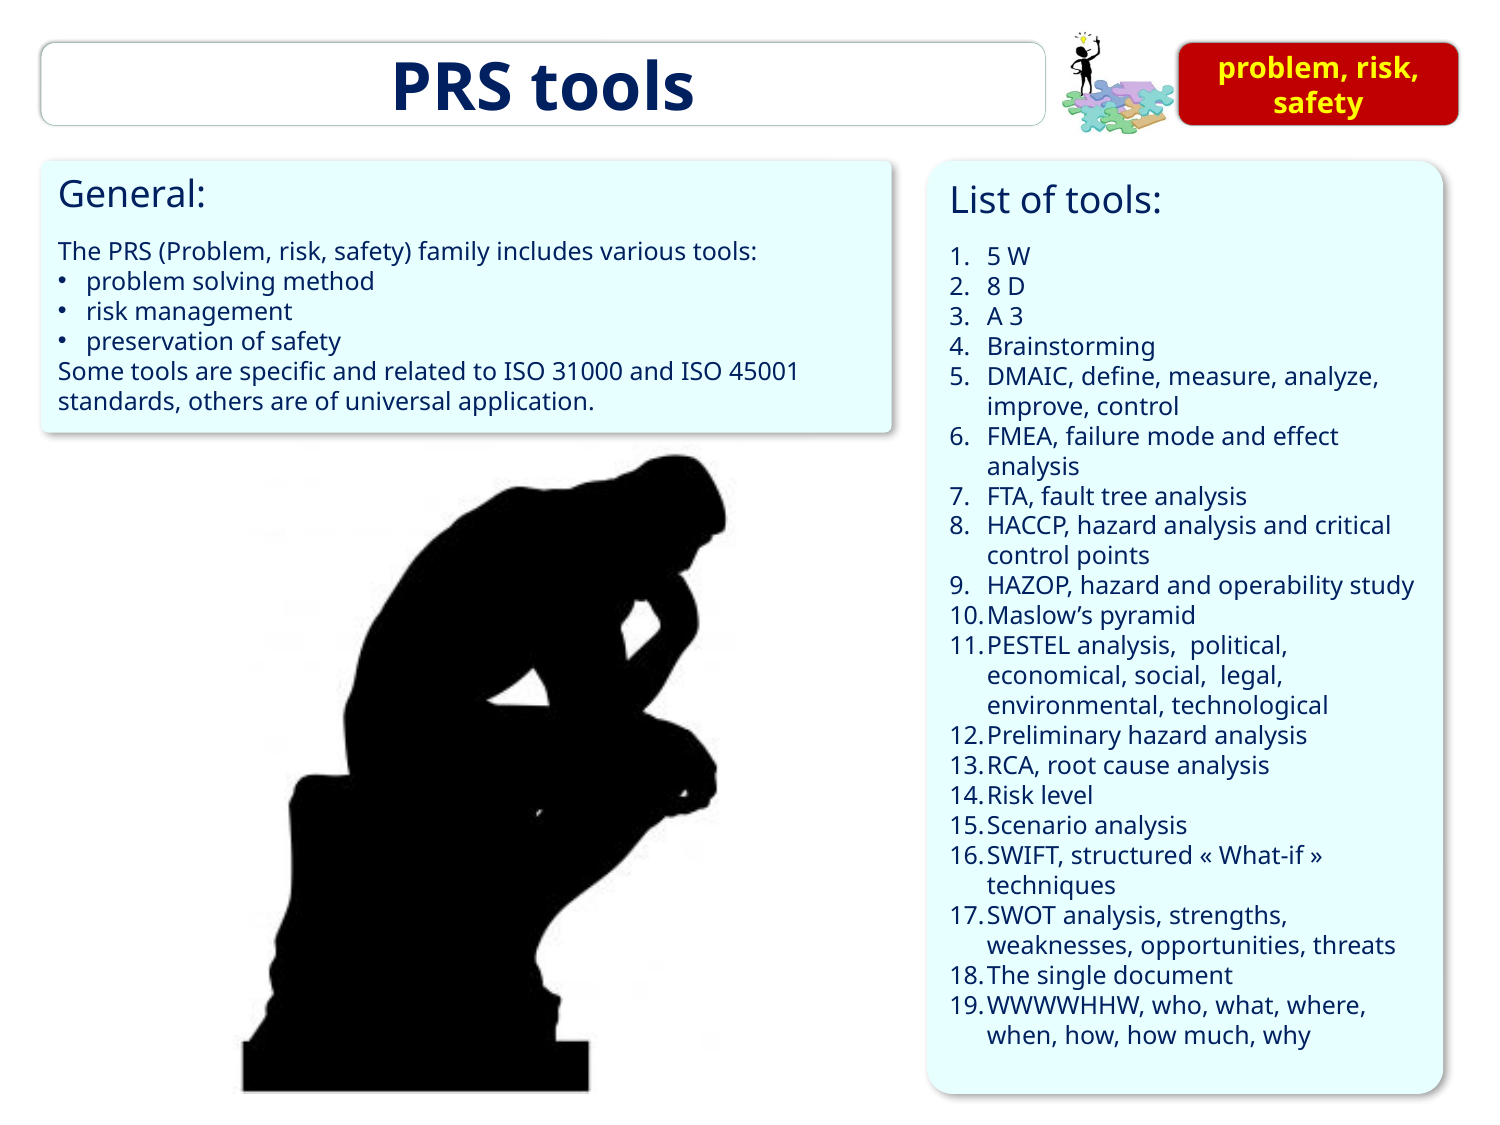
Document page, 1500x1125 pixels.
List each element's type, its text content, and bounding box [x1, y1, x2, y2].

text_box List of tools: 5 W 8 D A 3 Brainstorming DMAIC, define, measure, analyze, improve, control FMEA, failure mode and effect analysis FTA, fault tree analysis HACCP, hazard analysis and critical control points HAZOP, hazard and operability study Maslow’s pyramid PESTEL analysis, political, economical, social, legal, environmental, technological Preliminary hazard analysis RCA, root cause analysis Risk level Scenario analysis SWIFT, structured « What-if » techniques SWOT analysis, strengths, weaknesses, opportunities, threats The single document WWWWHHW, who, what, where, when, how, how much, why [925, 158, 1446, 1097]
text_box General: The PRS (Problem, risk, safety) family includes various tools: problem solving method risk management preservation of safety Some tools are specific and related to ISO 31000 and ISO 45001 standards, others are of universal application. [39, 158, 894, 435]
text_box problem, risk, safety [1178, 40, 1461, 128]
picture [1062, 30, 1174, 134]
text_box PRS tools [39, 40, 1048, 128]
picture [233, 444, 739, 1095]
